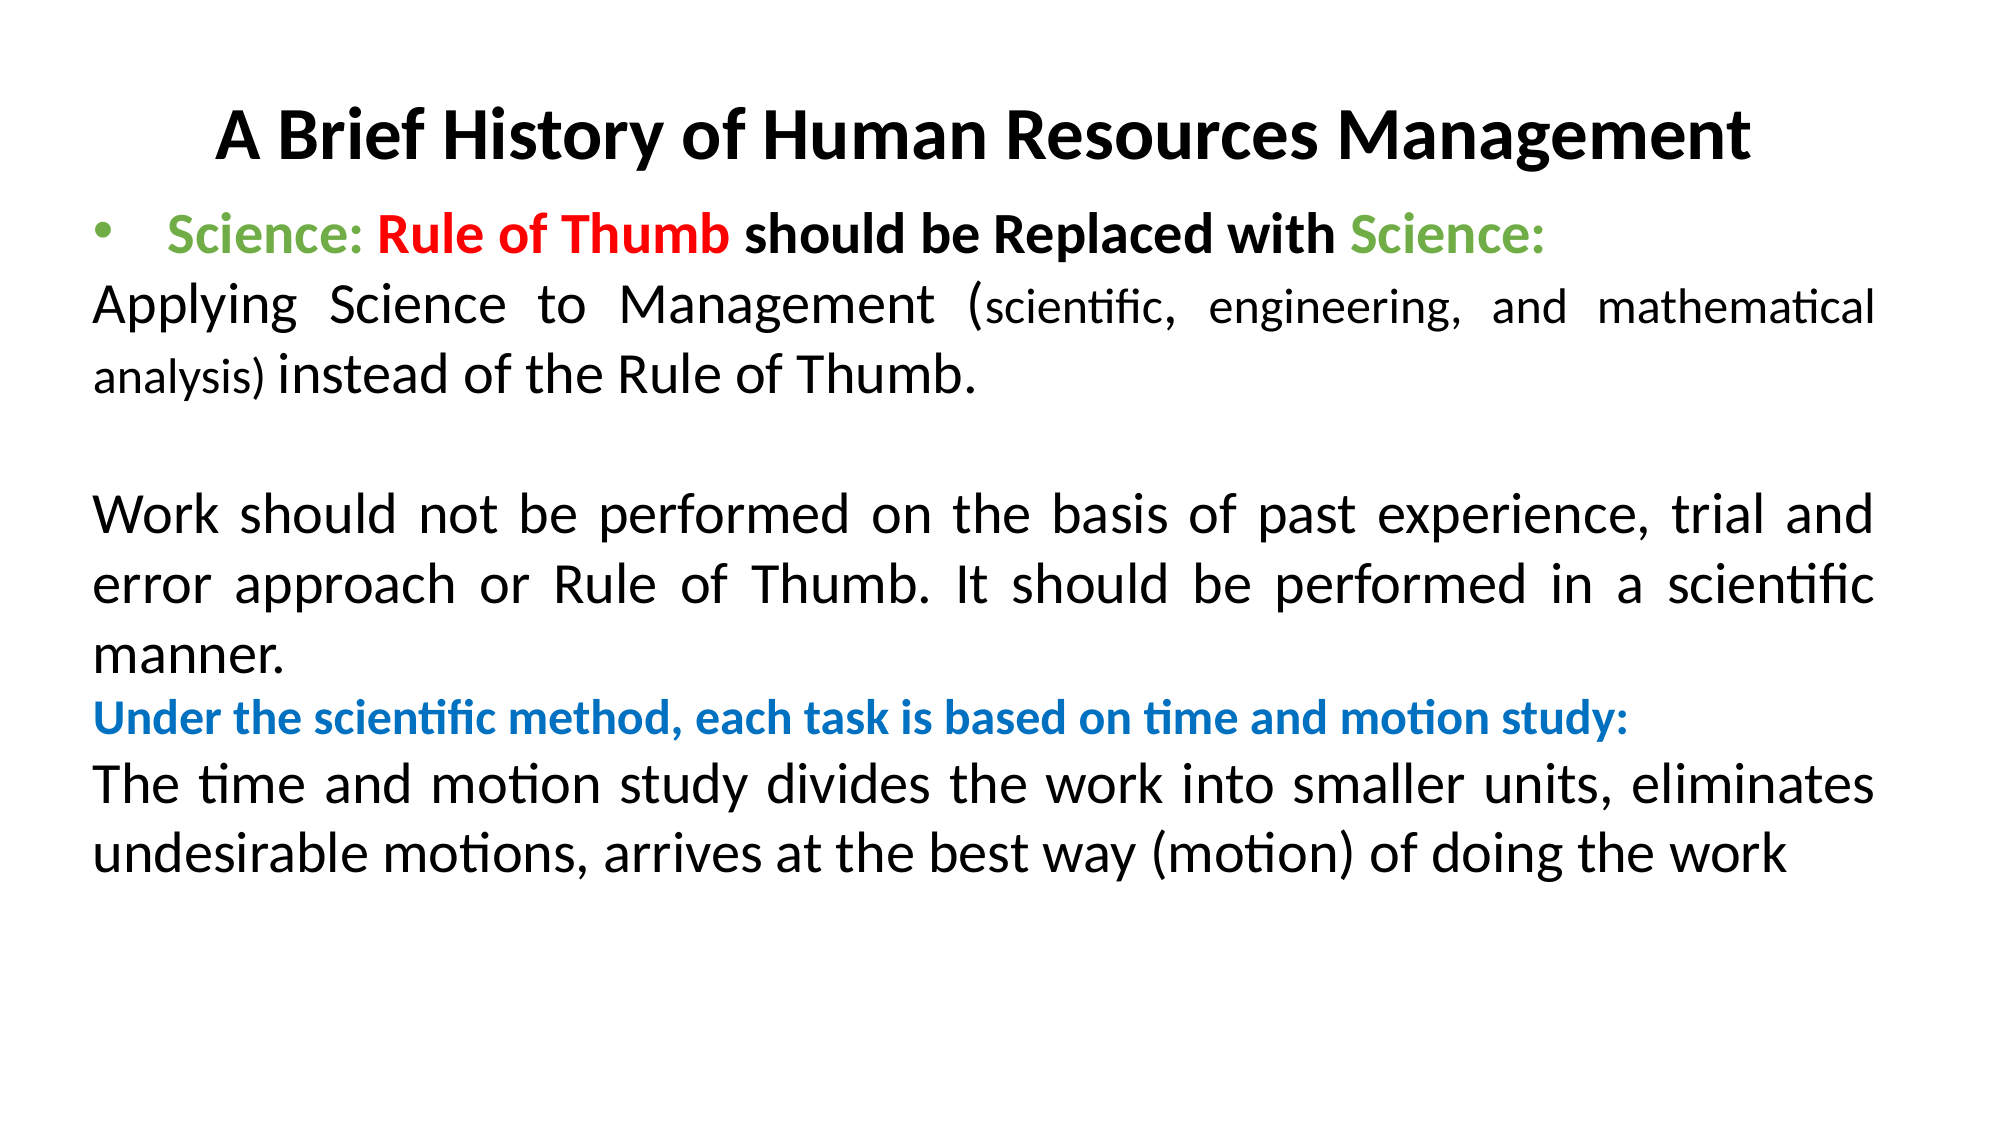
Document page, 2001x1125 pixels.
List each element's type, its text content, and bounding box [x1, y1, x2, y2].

text_box Science: Rule of Thumb should be Replaced with Science: Applying Science to Management (scientific, engineering, and mathematical analysis) instead of the Rule of Thumb. Work should not be performed on the basis of past experience, trial and error approach or Rule of Thumb. It should be performed in a scientific manner. Under the scientific method, each task is based on time and motion study: The time and motion study divides the work into smaller units, eliminates undesirable motions, arrives at the best way (motion) of doing the work [78, 187, 1891, 1052]
text_box A Brief History of Human Resources Management [120, 77, 1850, 182]
